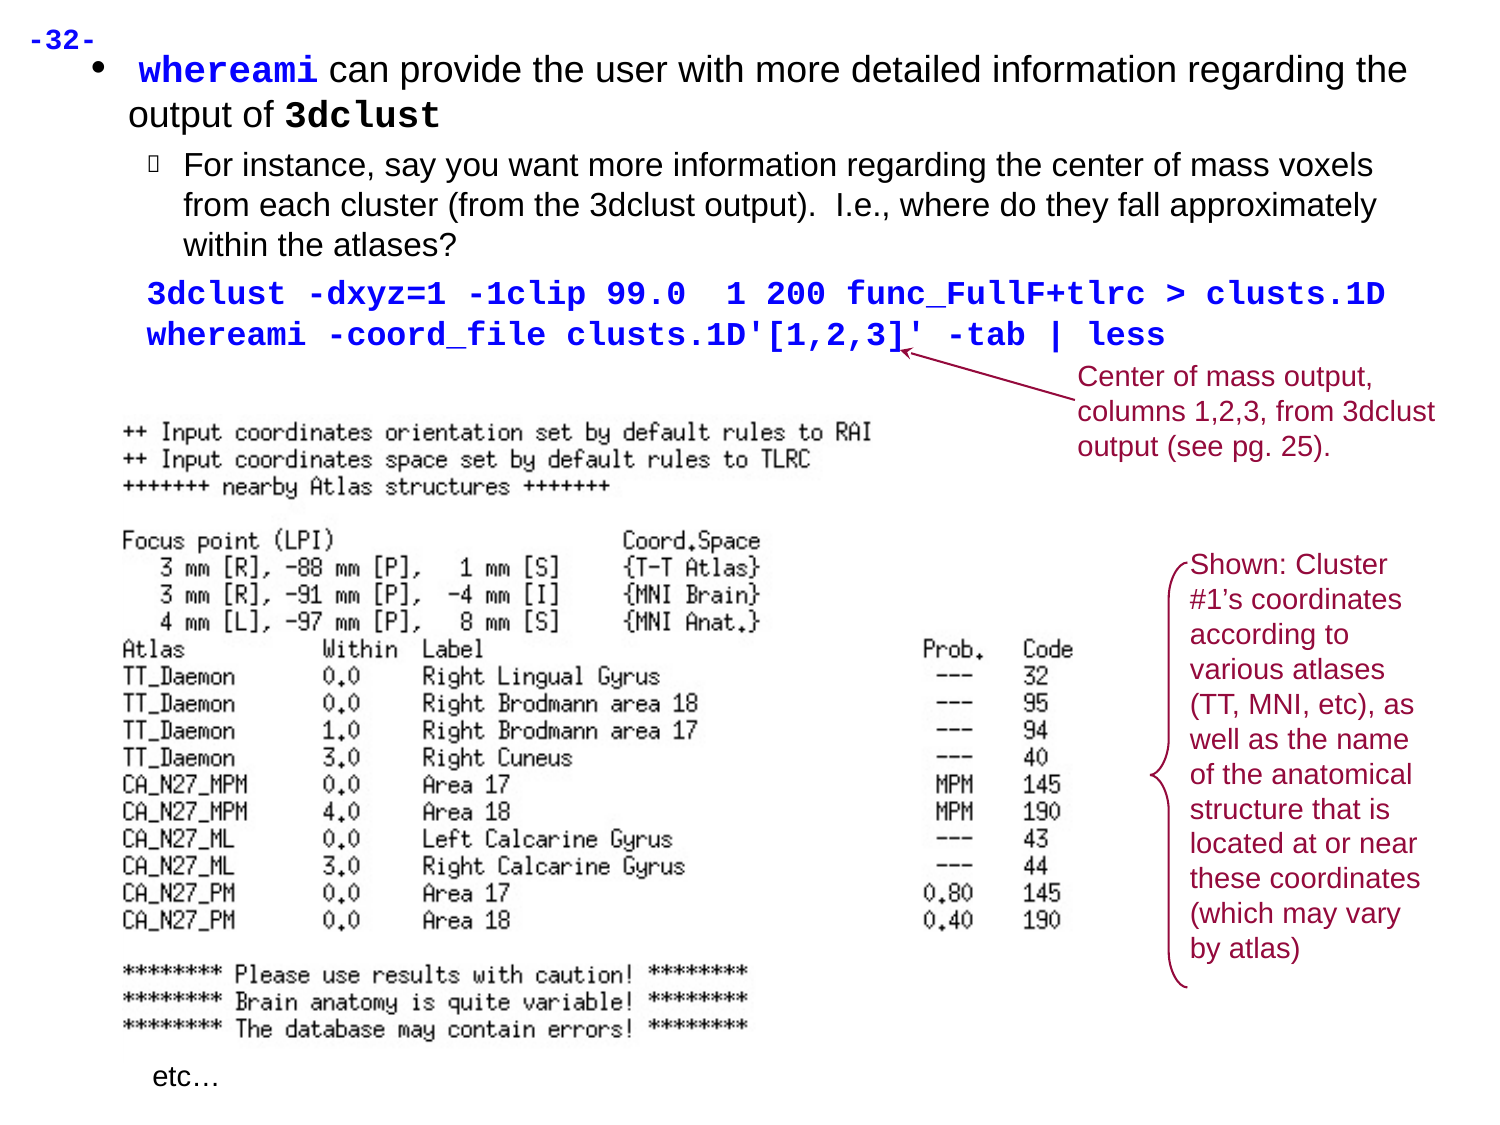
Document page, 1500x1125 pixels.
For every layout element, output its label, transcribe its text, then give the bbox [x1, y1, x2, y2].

text_box whereami can provide the user with more detailed information regarding the output of 3dclust For instance, say you want more information regarding the center of mass voxels from each cluster (from the 3dclust output). I.e., where do they fall approximately within the atlases? 3dclust -dxyz=1 -1clip 99.0 1 200 func_FullF+tlrc > clusts.1D whereami -coord_file clusts.1D'[1,2,3]' -tab | less [75, 37, 1450, 188]
text_box Shown: Cluster #1’s coordinates according to various atlases (TT, MNI, etc), as well as the name of the anatomical structure that is located at or near these coordinates (which may vary by atlas) [1175, 537, 1438, 973]
text_box Center of mass output, columns 1,2,3, from 3dclust output (see pg. 25). [1062, 350, 1476, 471]
text_box [1149, 562, 1188, 988]
picture [122, 414, 1101, 1063]
text_box [899, 347, 914, 360]
text_box etc… [137, 1071, 263, 1101]
